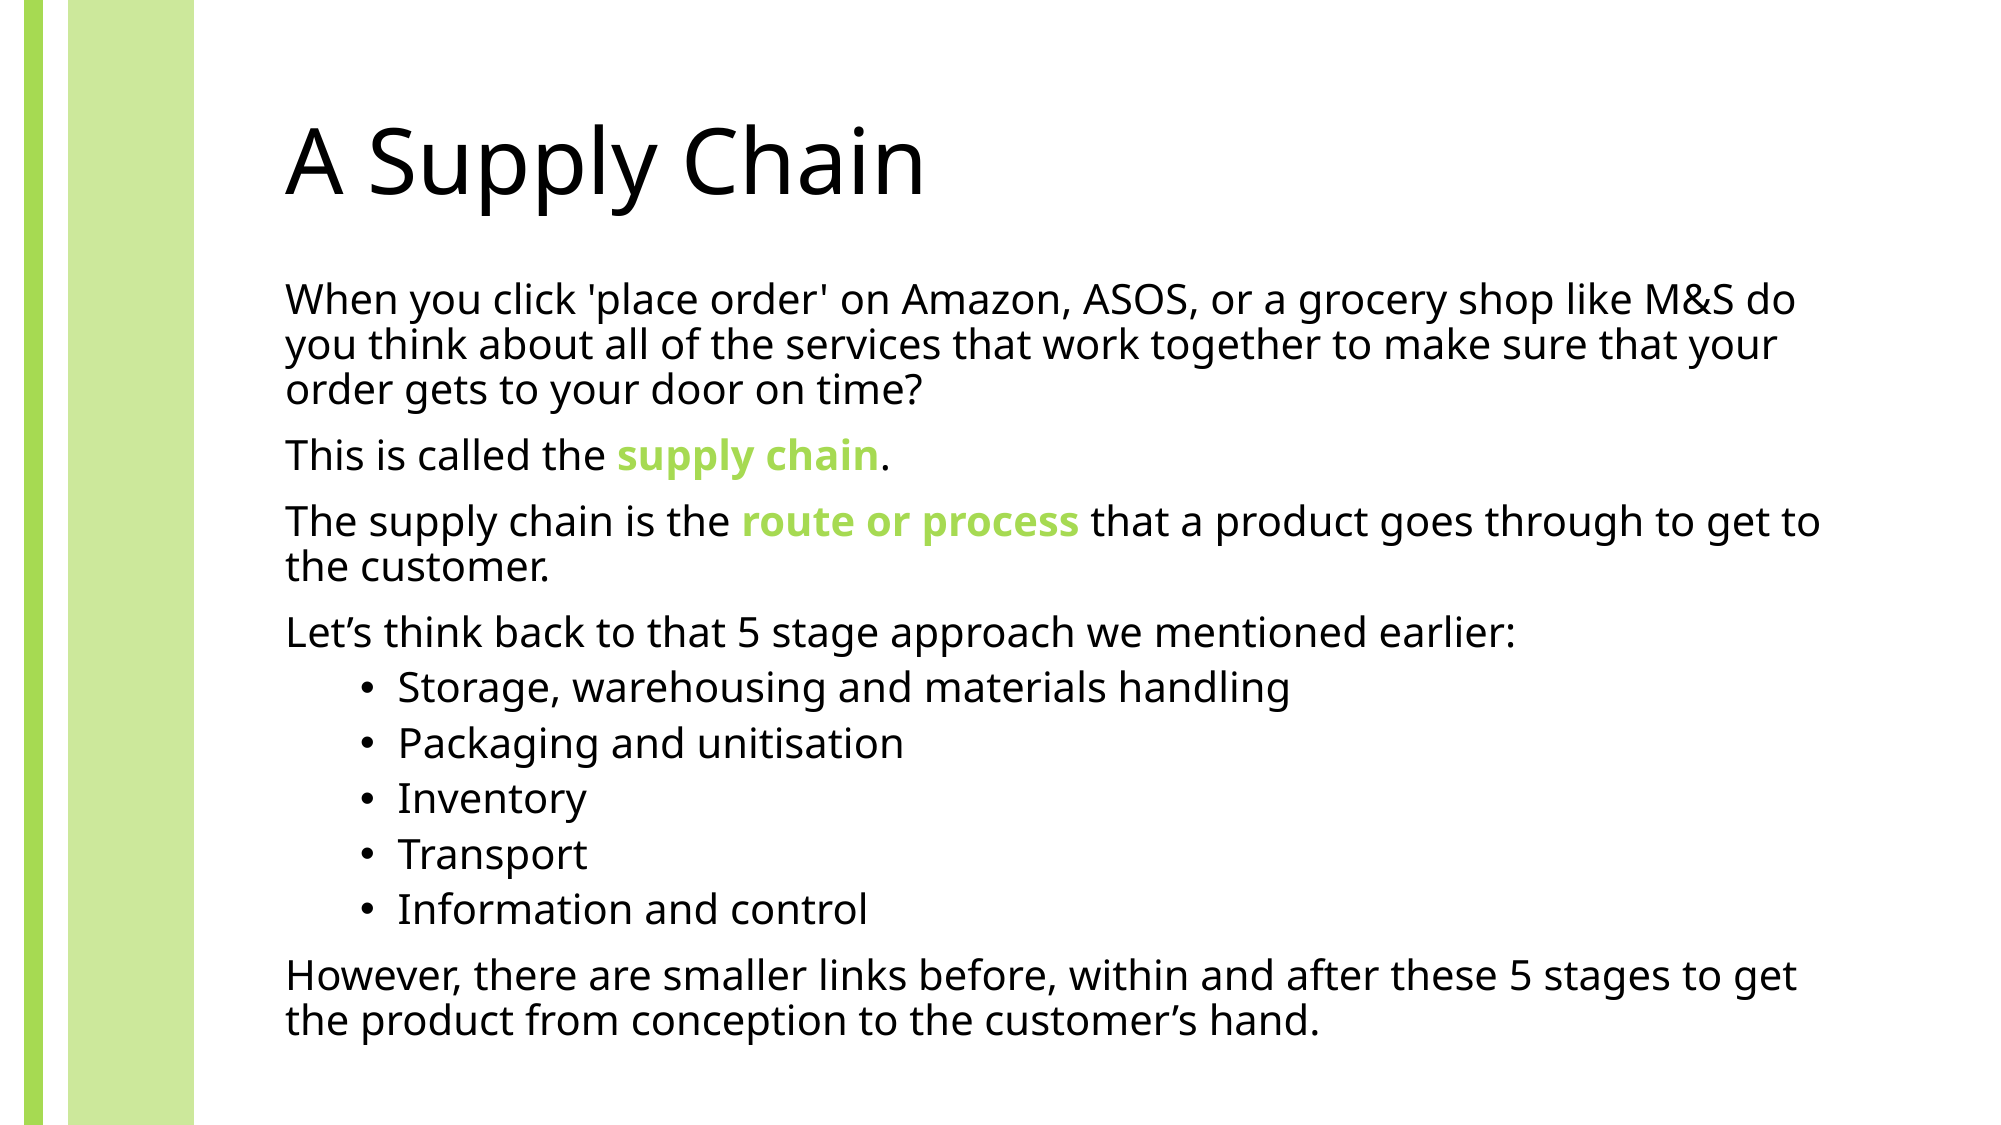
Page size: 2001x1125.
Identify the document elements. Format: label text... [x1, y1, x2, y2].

list When you click 'place order' on Amazon, ASOS, or a grocery shop like M&S do you think about all of the services that work together to make sure that your order gets to your door on time? This is called the supply chain. The supply chain is the route or process that a product goes through to get to the customer. Let’s think back to that 5 stage approach we mentioned earlier: Storage, warehousing and materials handling Packaging and unitisation Inventory Transport Information and control However, there are smaller links before, within and after these 5 stages to get the product from conception to the customer’s hand. [270, 270, 1851, 1097]
text_box [24, 0, 43, 1125]
text_box [68, 0, 194, 1125]
title A Supply Chain [270, 28, 2000, 302]
